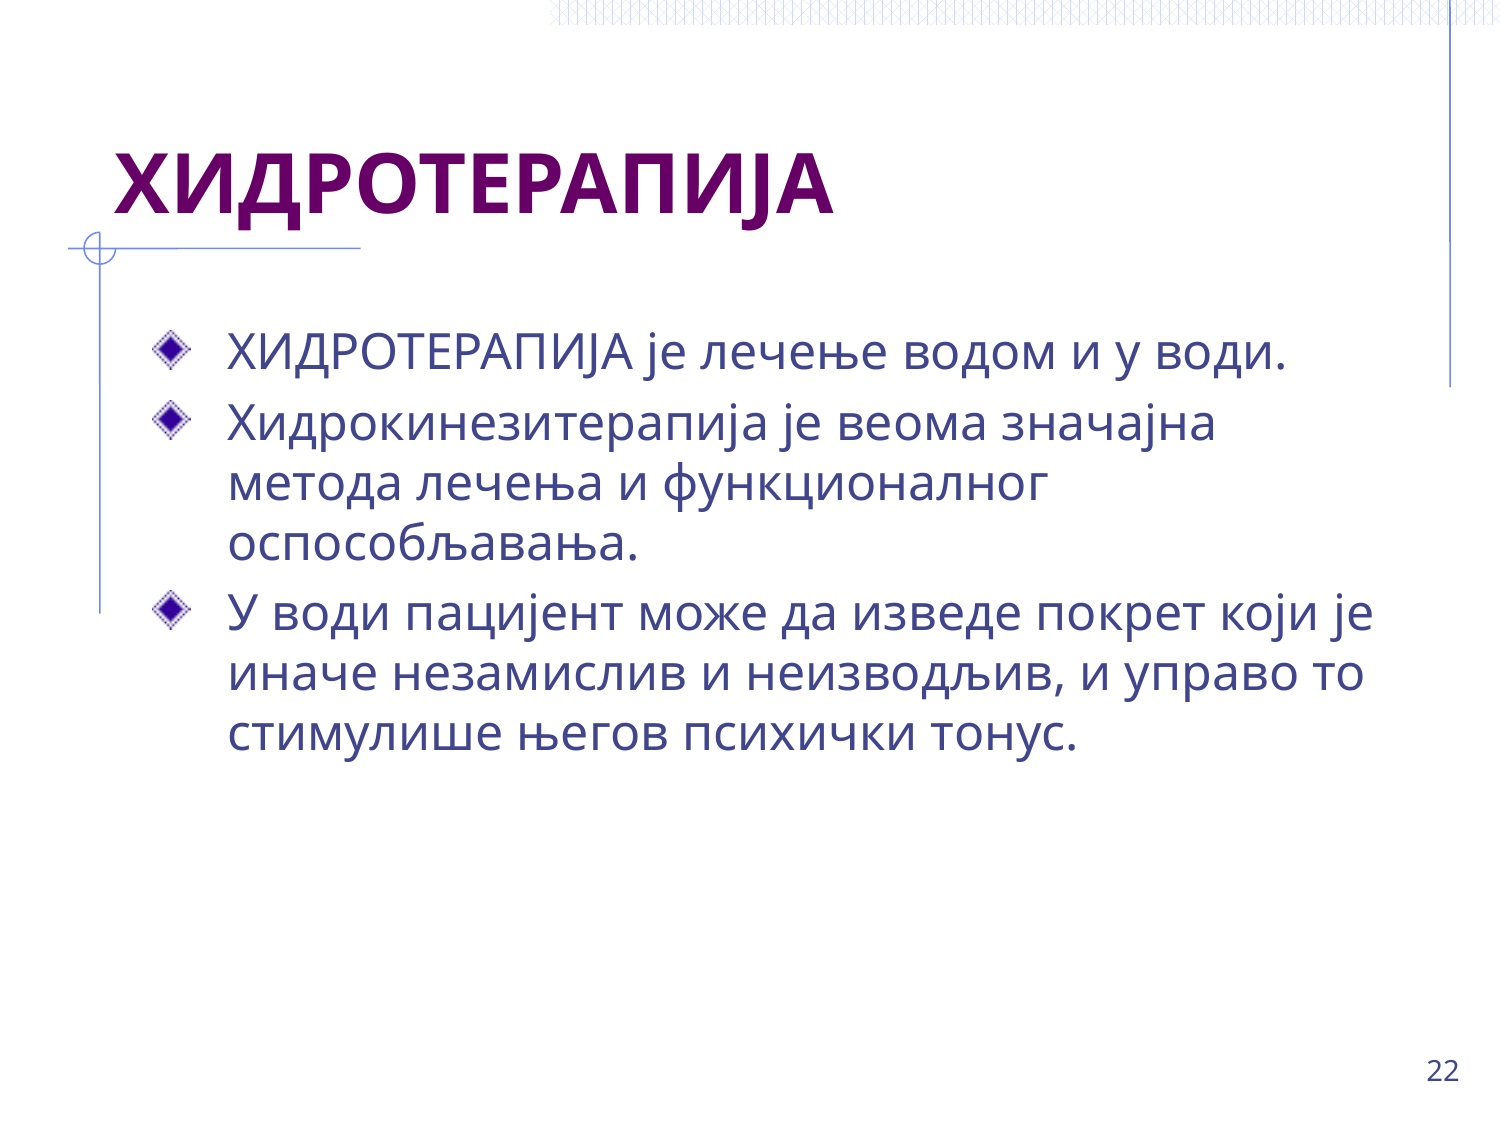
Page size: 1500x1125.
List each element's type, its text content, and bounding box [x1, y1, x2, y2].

slide_number 22 [1162, 1025, 1475, 1100]
list ХИДРОТЕРАПИЈА је лечење водом и у води. Хидрокинезитерапија је веома значајна метода лечења и функционалног оспособљавања. У води пацијент може да изведе покрет који је иначе незамислив и неизводљив, и управо то стимулише његов психички тонус. [137, 312, 1413, 988]
picture [152, 330, 191, 370]
picture [152, 590, 191, 630]
picture [152, 400, 191, 440]
title ХИДРОТЕРАПИЈА [99, 49, 1376, 238]
